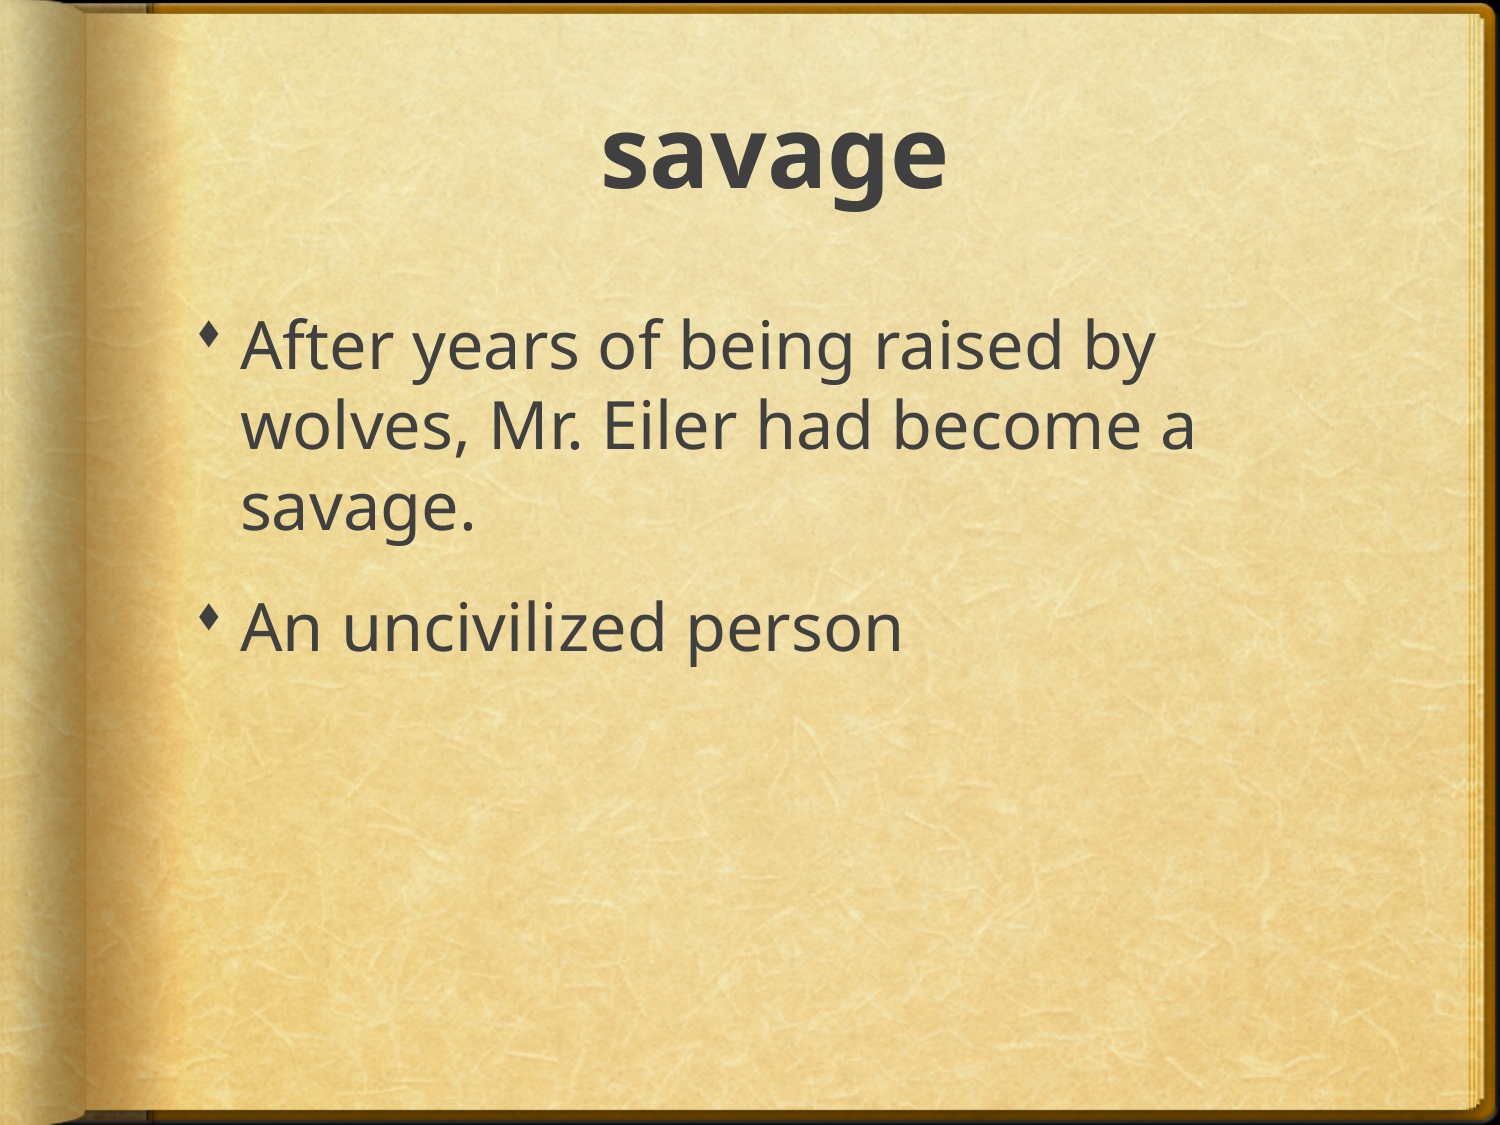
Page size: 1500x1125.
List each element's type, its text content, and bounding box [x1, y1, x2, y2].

picture [0, 0, 1500, 1125]
list After years of being raised by wolves, Mr. Eiler had become a savage. An uncivilized person [178, 295, 1372, 1005]
title savage [178, 45, 1372, 265]
